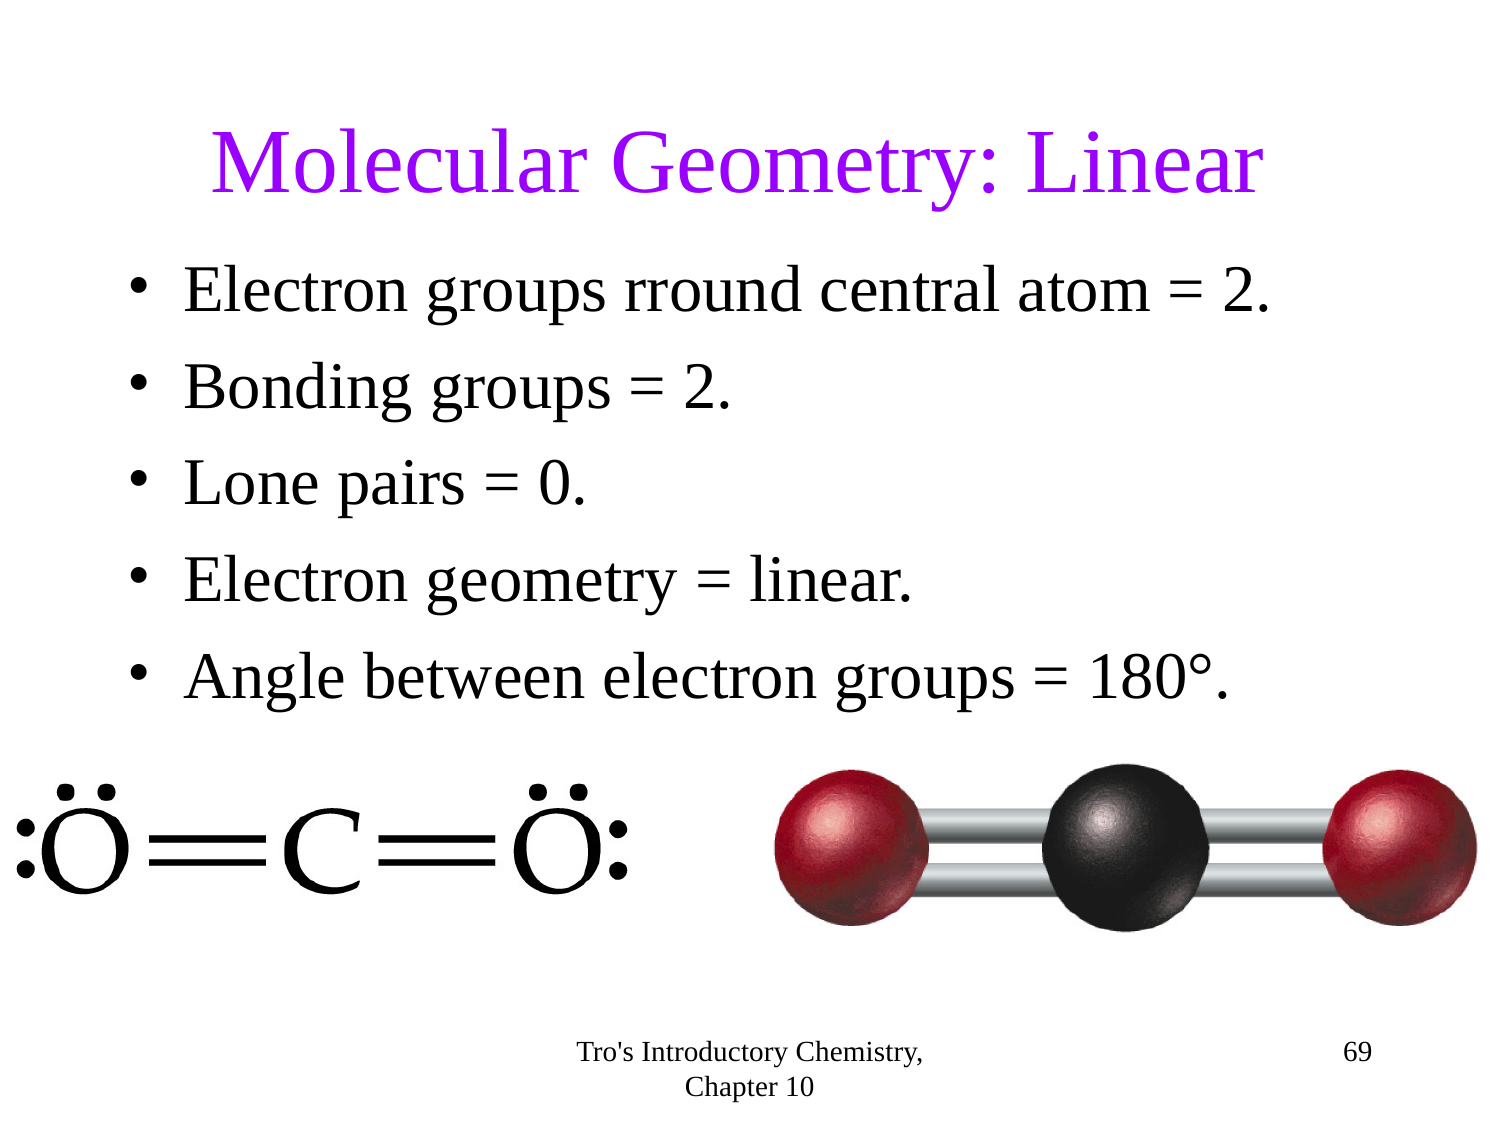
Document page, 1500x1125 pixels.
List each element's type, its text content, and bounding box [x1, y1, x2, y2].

text_box Tro's Introductory Chemistry, Chapter 10 [549, 1024, 950, 1100]
text_box Molecular Geometry: Linear [112, 62, 1388, 237]
picture [0, 737, 1500, 962]
text_box Electron groups rround central atom = 2. Bonding groups = 2. Lone pairs = 0. Electron geometry = linear. Angle between electron groups = 180°. [112, 237, 1388, 735]
text_box <number> [1074, 1024, 1388, 1100]
